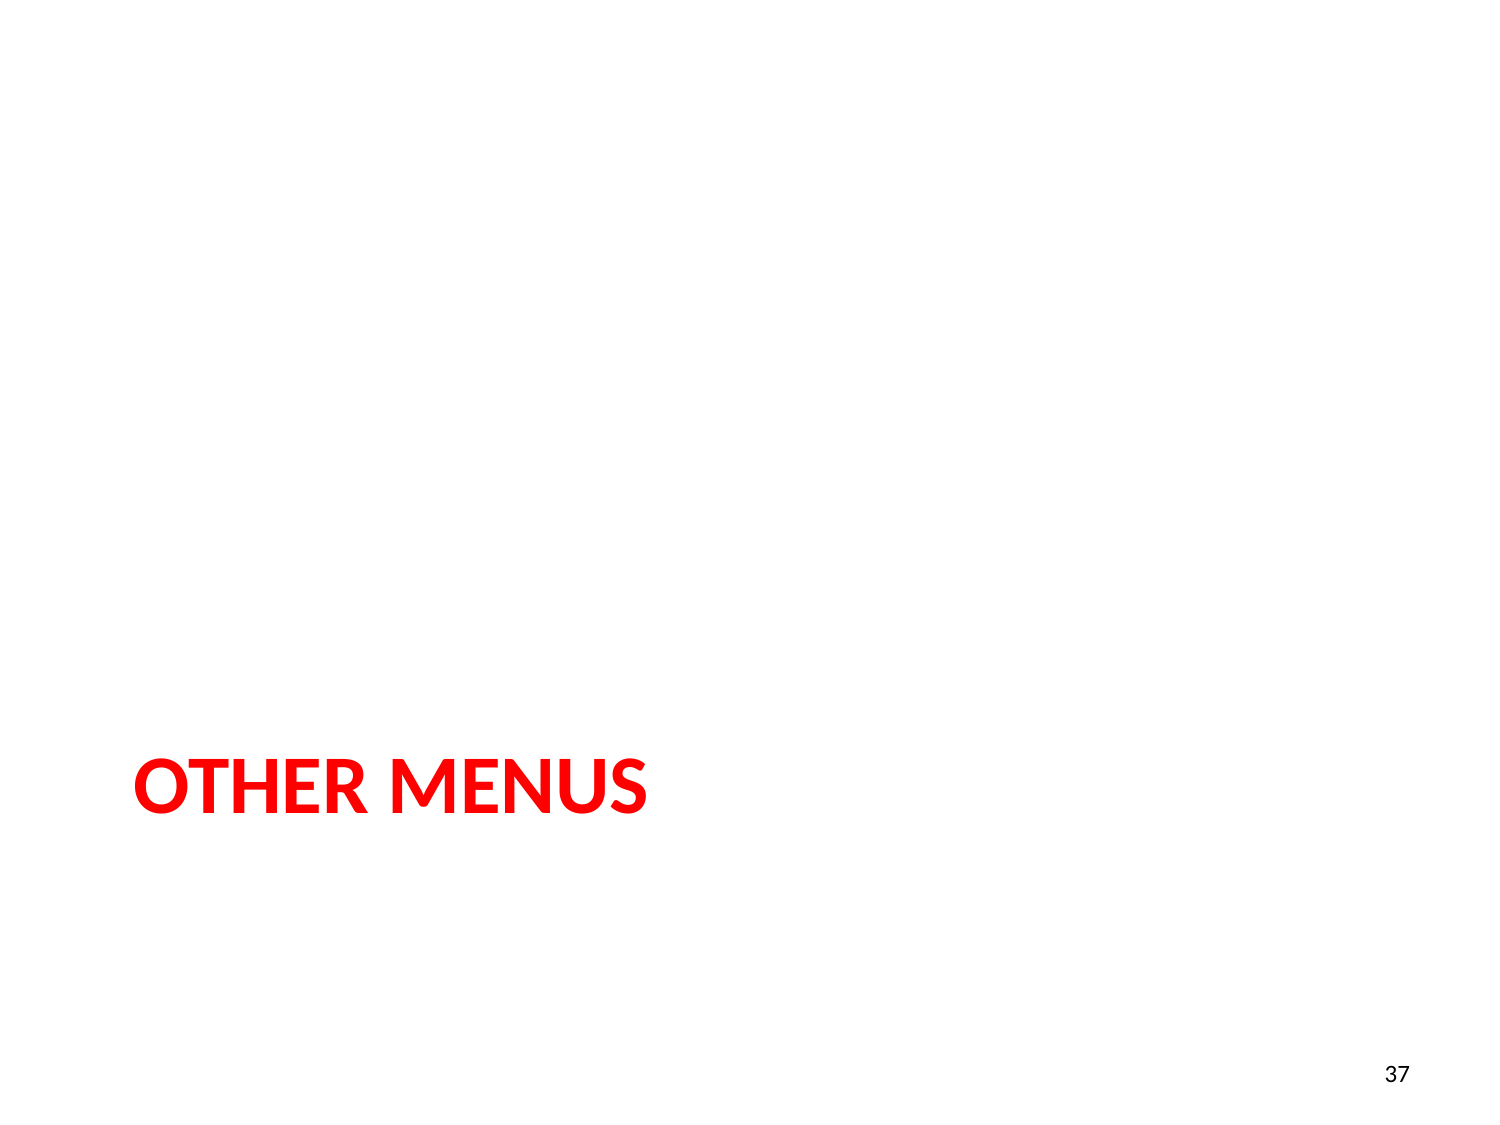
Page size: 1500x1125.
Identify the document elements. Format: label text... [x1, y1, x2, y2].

title other menus [118, 722, 1394, 947]
slide_number 37 [1074, 1042, 1425, 1103]
